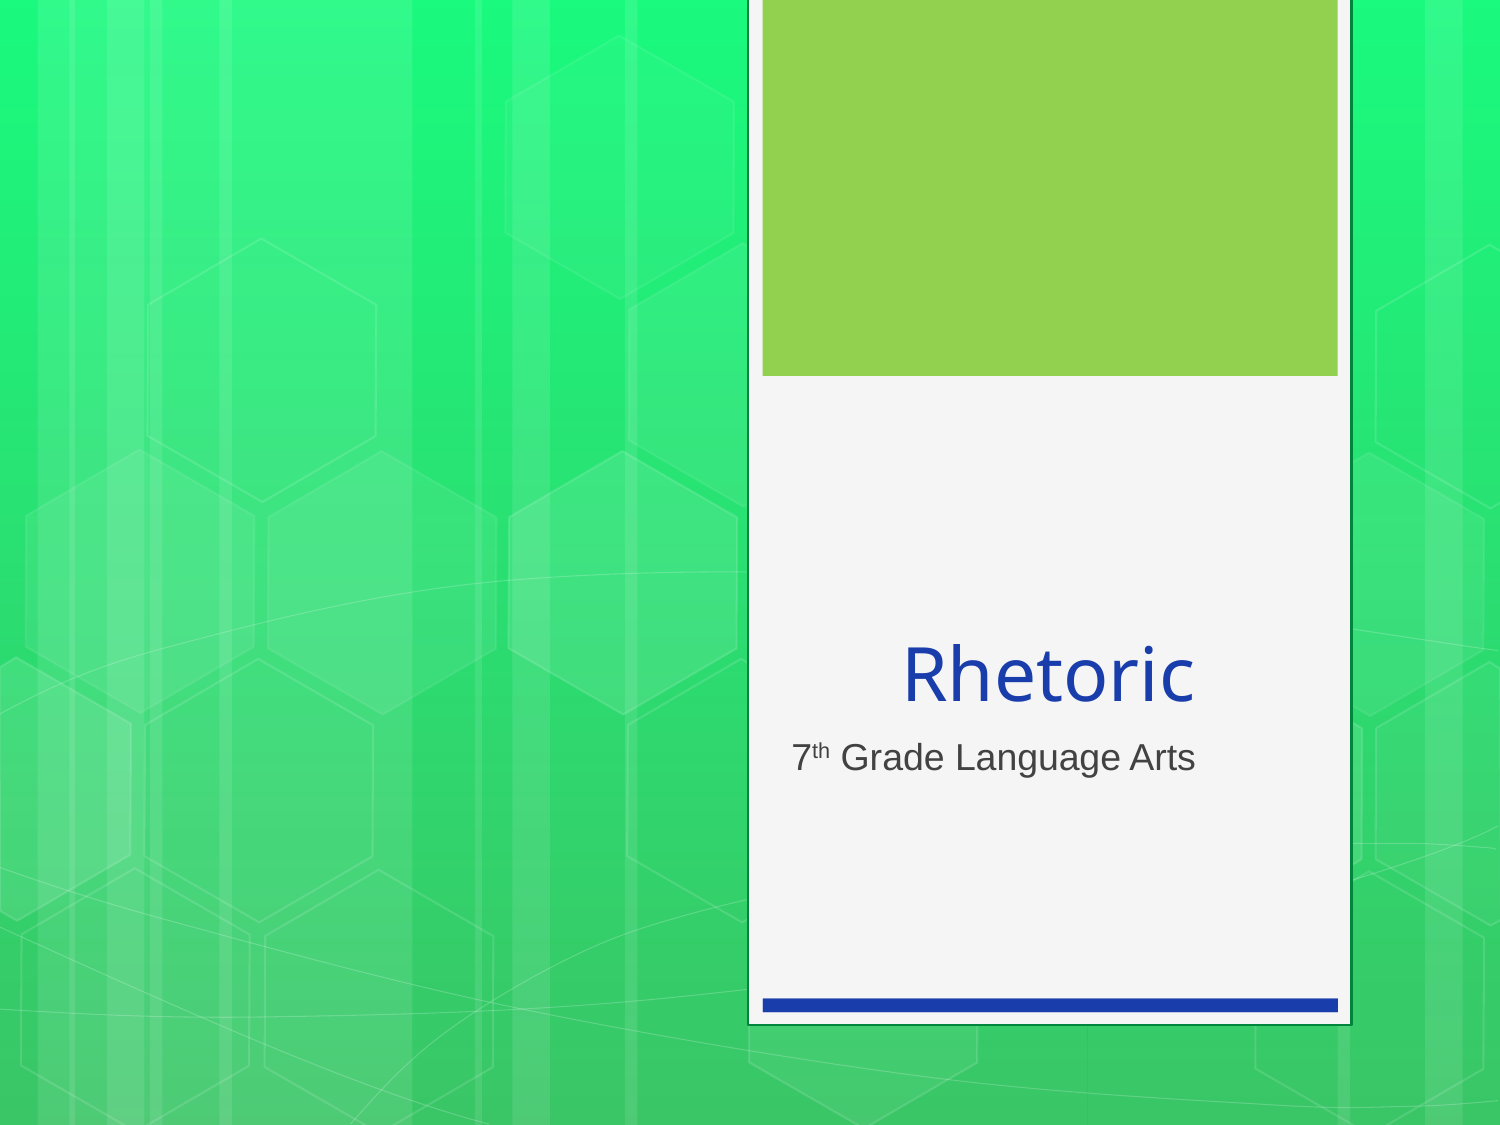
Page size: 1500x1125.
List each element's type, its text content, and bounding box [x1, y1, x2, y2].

title Rhetoric [776, 444, 1320, 724]
subtitle 7th Grade Language Arts [776, 725, 1320, 933]
